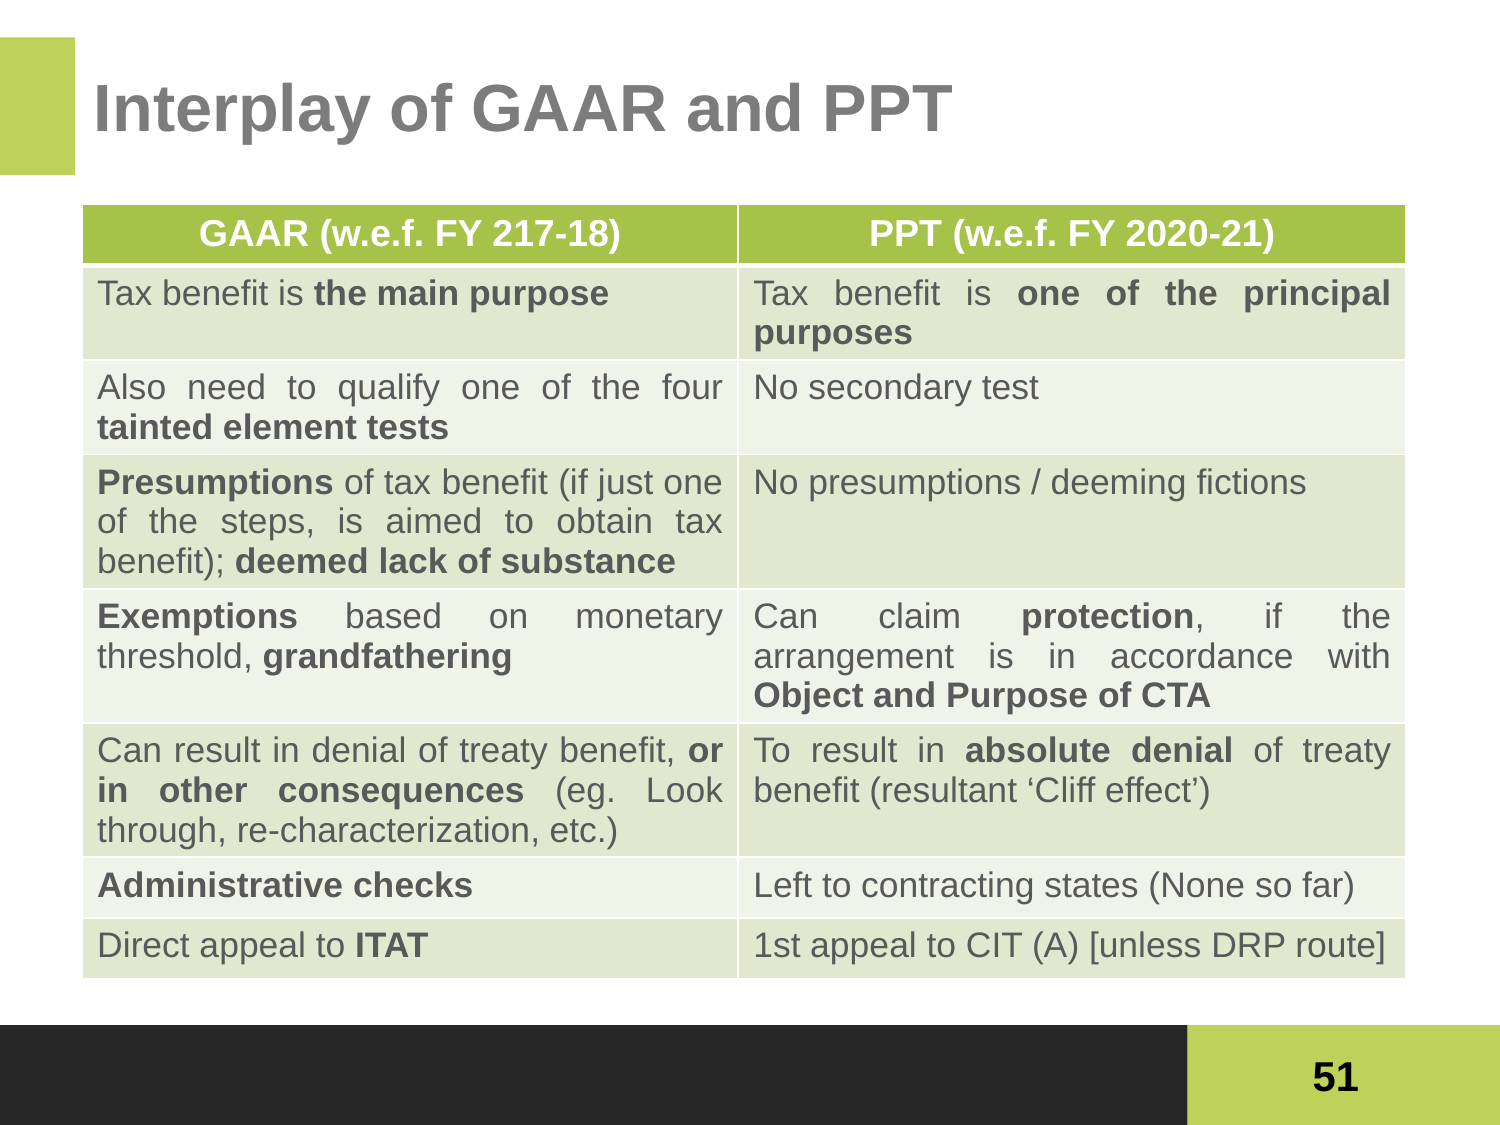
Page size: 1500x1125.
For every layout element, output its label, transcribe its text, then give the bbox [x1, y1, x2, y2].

table_cell Presumptions of tax benefit (if just one of the steps, is aimed to obtain tax benefit); deemed lack of substance [83, 455, 737, 588]
table_cell Can claim protection, if the arrangement is in accordance with Object and Purpose of CTA [739, 590, 1405, 722]
table_cell Left to contracting states (None so far) [739, 858, 1405, 917]
table_header GAAR (w.e.f. FY 217-18) [83, 205, 737, 263]
table_cell Tax benefit is one of the principal purposes [739, 268, 1405, 359]
table_cell No presumptions / deeming fictions [739, 455, 1405, 588]
table_cell No secondary test [739, 361, 1405, 454]
table_cell Direct appeal to ITAT [83, 919, 737, 978]
table_cell Administrative checks [83, 858, 737, 917]
table_header PPT (w.e.f. FY 2020-21) [739, 205, 1405, 263]
table_cell Can result in denial of treaty benefit, or in other consequences (eg. Look through, re-characterization, etc.) [83, 724, 737, 856]
table_cell Also need to qualify one of the four tainted element tests [83, 361, 737, 454]
table_cell To result in absolute denial of treaty benefit (resultant ‘Cliff effect’) [739, 724, 1405, 856]
table_cell Exemptions based on monetary threshold, grandfathering [83, 590, 737, 722]
title Interplay of GAAR and PPT [0, 37, 1500, 180]
table_cell Tax benefit is the main purpose [83, 268, 737, 359]
table_cell 1st appeal to CIT (A) [unless DRP route] [739, 919, 1405, 978]
